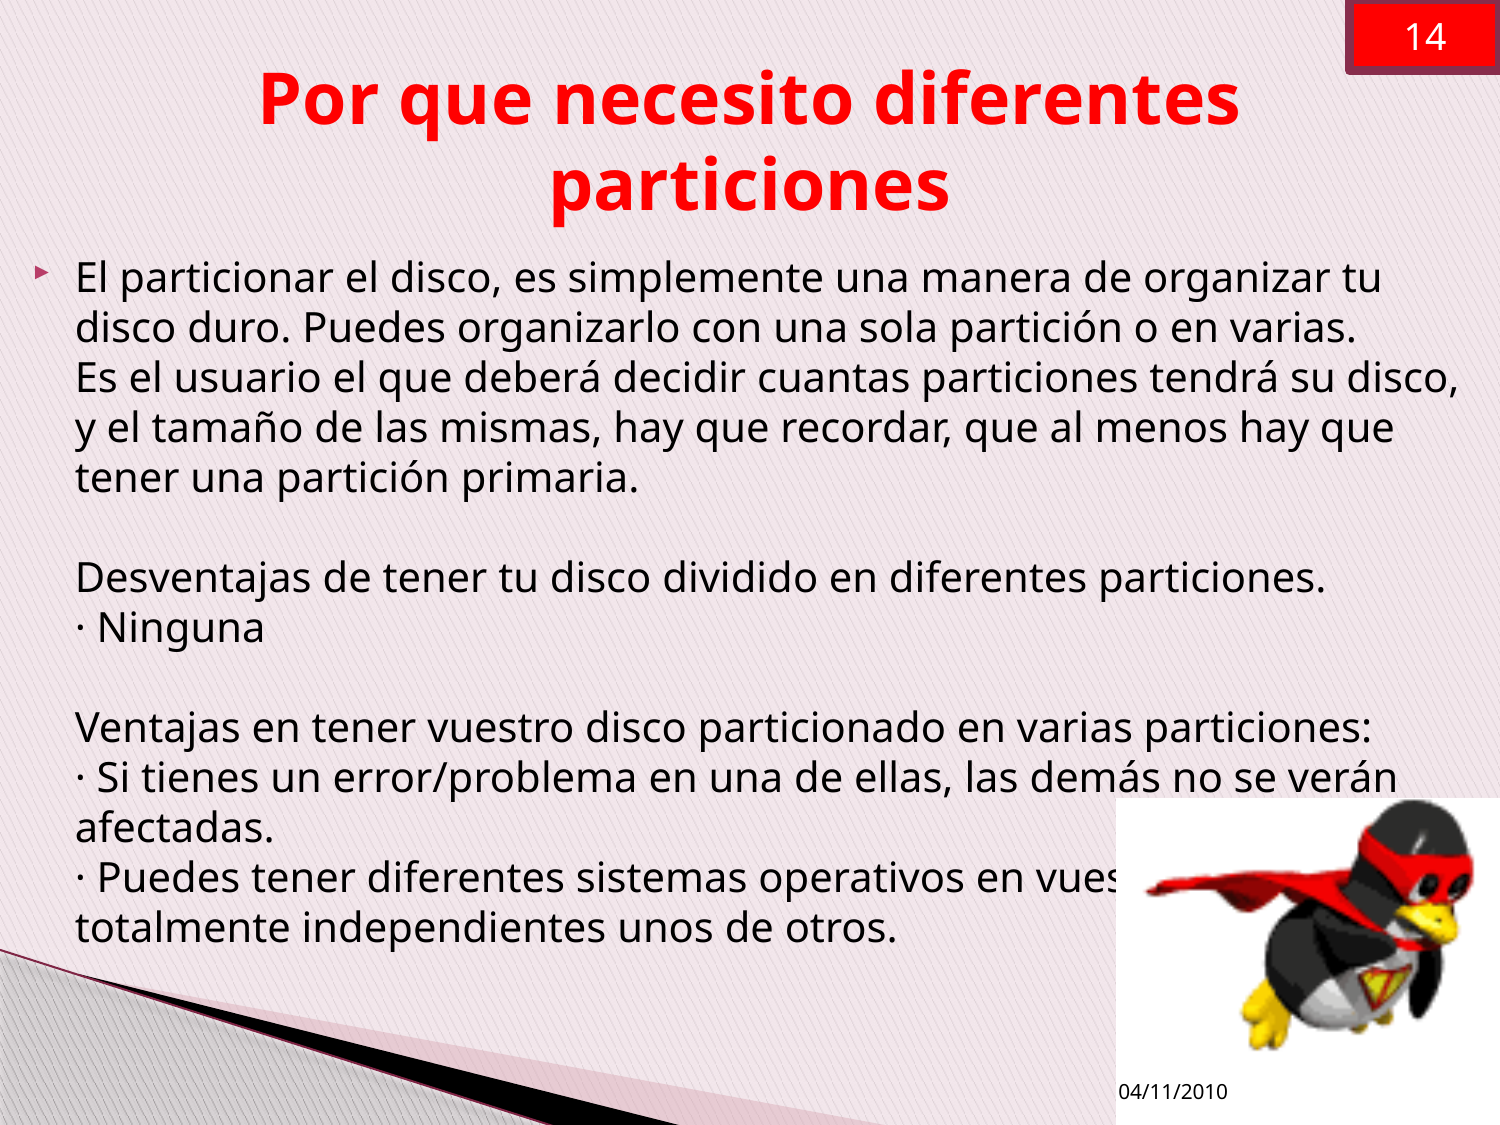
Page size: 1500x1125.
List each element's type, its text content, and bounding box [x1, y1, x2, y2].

text_box 14 [1345, 0, 1500, 75]
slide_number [1103, 1051, 1110, 1112]
title Por que necesito diferentes particiones [75, 45, 1425, 233]
picture [1115, 798, 1500, 1125]
list El particionar el disco, es simplemente una manera de organizar tu disco duro. Puedes organizarlo con una sola partición o en varias. Es el usuario el que deberá decidir cuantas particiones tendrá su disco, y el tamaño de las mismas, hay que recordar, que al menos hay que tener una partición primaria. Desventajas de tener tu disco dividido en diferentes particiones. · Ninguna Ventajas en tener vuestro disco particionado en varias particiones: · Si tienes un error/problema en una de ellas, las demás no se verán afectadas. · Puedes tener diferentes sistemas operativos en vuestra maquina, totalmente independientes unos de otros. [0, 243, 1500, 1125]
